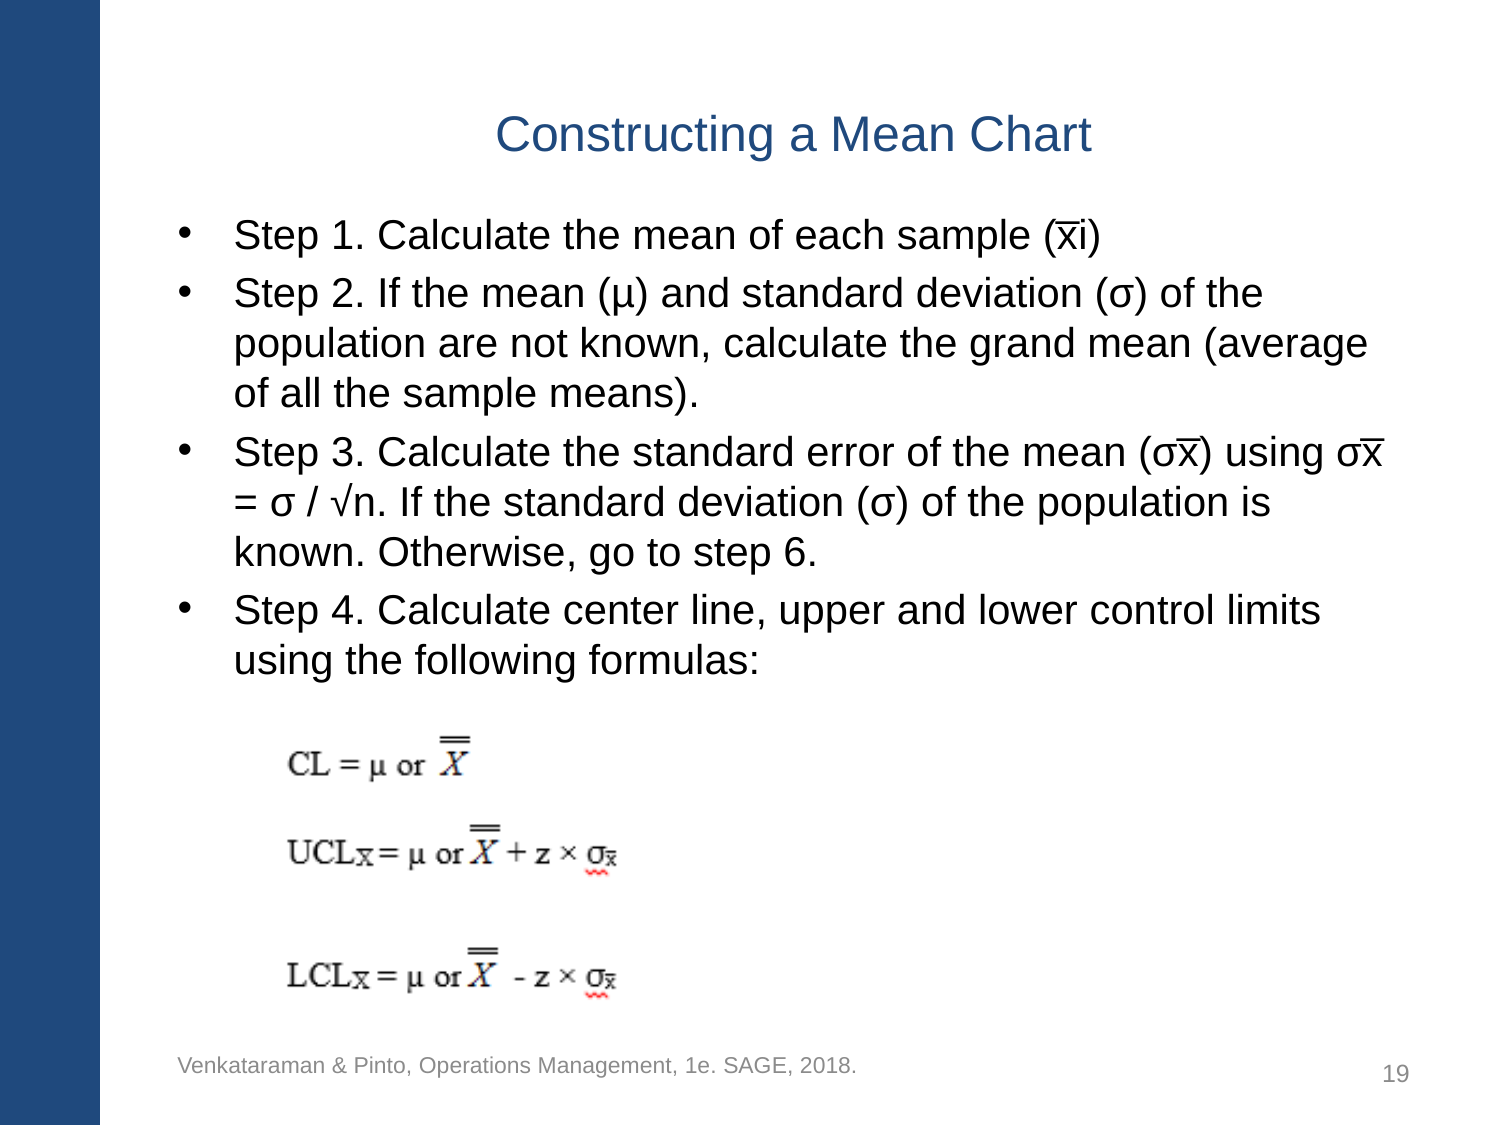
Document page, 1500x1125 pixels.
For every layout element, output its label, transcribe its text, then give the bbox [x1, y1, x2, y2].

list Step 1. Calculate the mean of each sample (x̅i) Step 2. If the mean (µ) and standard deviation (σ) of the population are not known, calculate the grand mean (average of all the sample means). Step 3. Calculate the standard error of the mean (σx̅) using σx̅ = σ / √n. If the standard deviation (σ) of the population is known. Otherwise, go to step 6. Step 4. Calculate center line, upper and lower control limits using the following formulas: [162, 200, 1425, 1028]
slide_number 19 [1350, 1042, 1425, 1103]
footer Venkataraman & Pinto, Operations Management, 1e. SAGE, 2018. [162, 1042, 1313, 1103]
picture [199, 724, 681, 1026]
title Constructing a Mean Chart [162, 37, 1425, 200]
